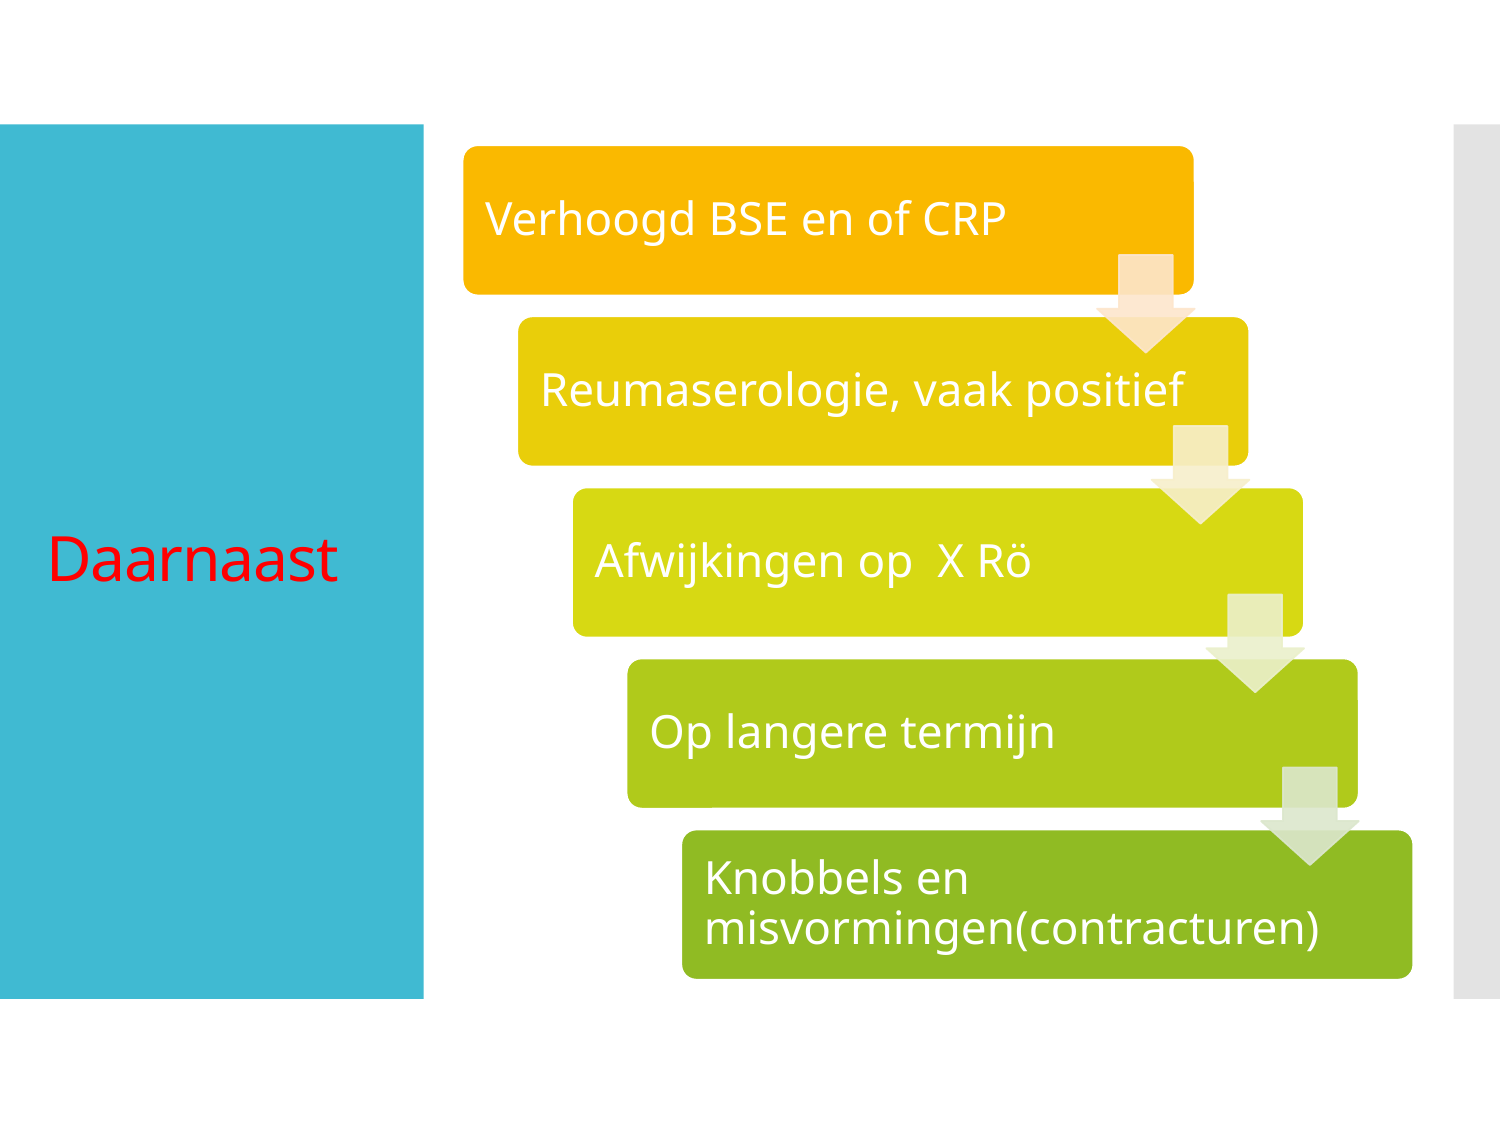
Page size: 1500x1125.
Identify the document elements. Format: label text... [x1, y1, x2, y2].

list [462, 145, 1414, 980]
title Daarnaast [31, 184, 394, 940]
